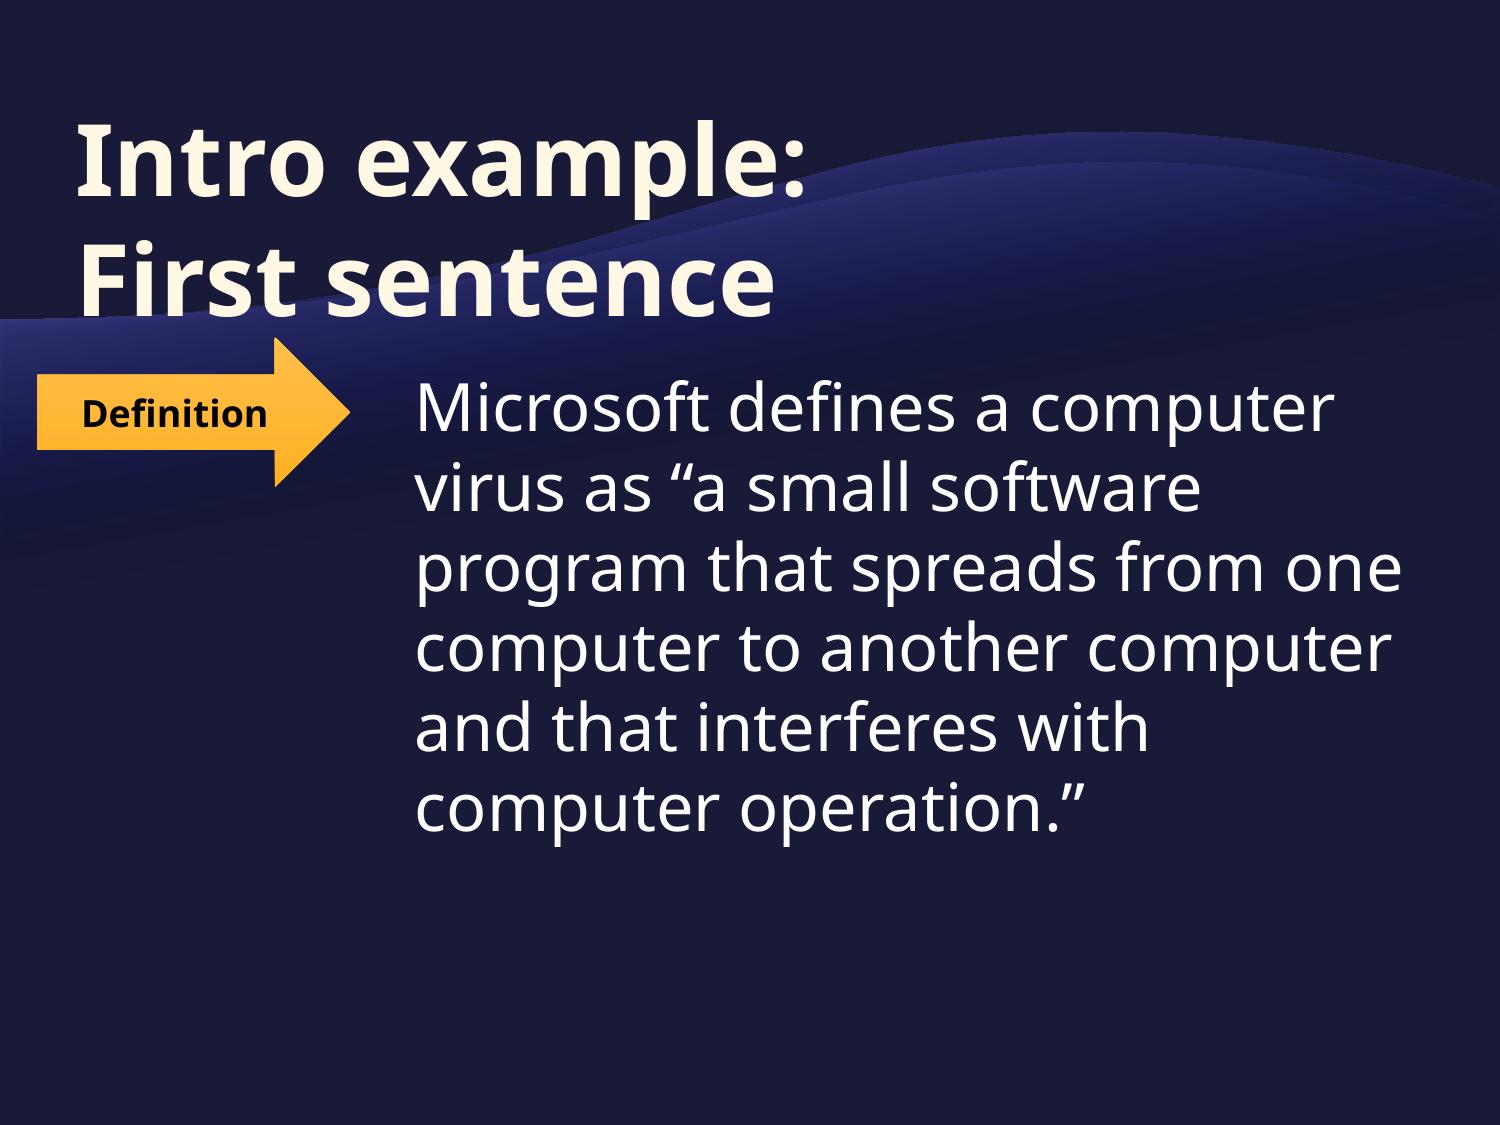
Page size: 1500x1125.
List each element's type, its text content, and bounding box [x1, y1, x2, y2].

text_box Definition [37, 337, 350, 488]
title Intro example: First sentence [75, 87, 1425, 338]
list Microsoft defines a computer virus as “a small software program that spreads from one computer to another computer and that interferes with computer operation.” [399, 357, 1425, 1033]
